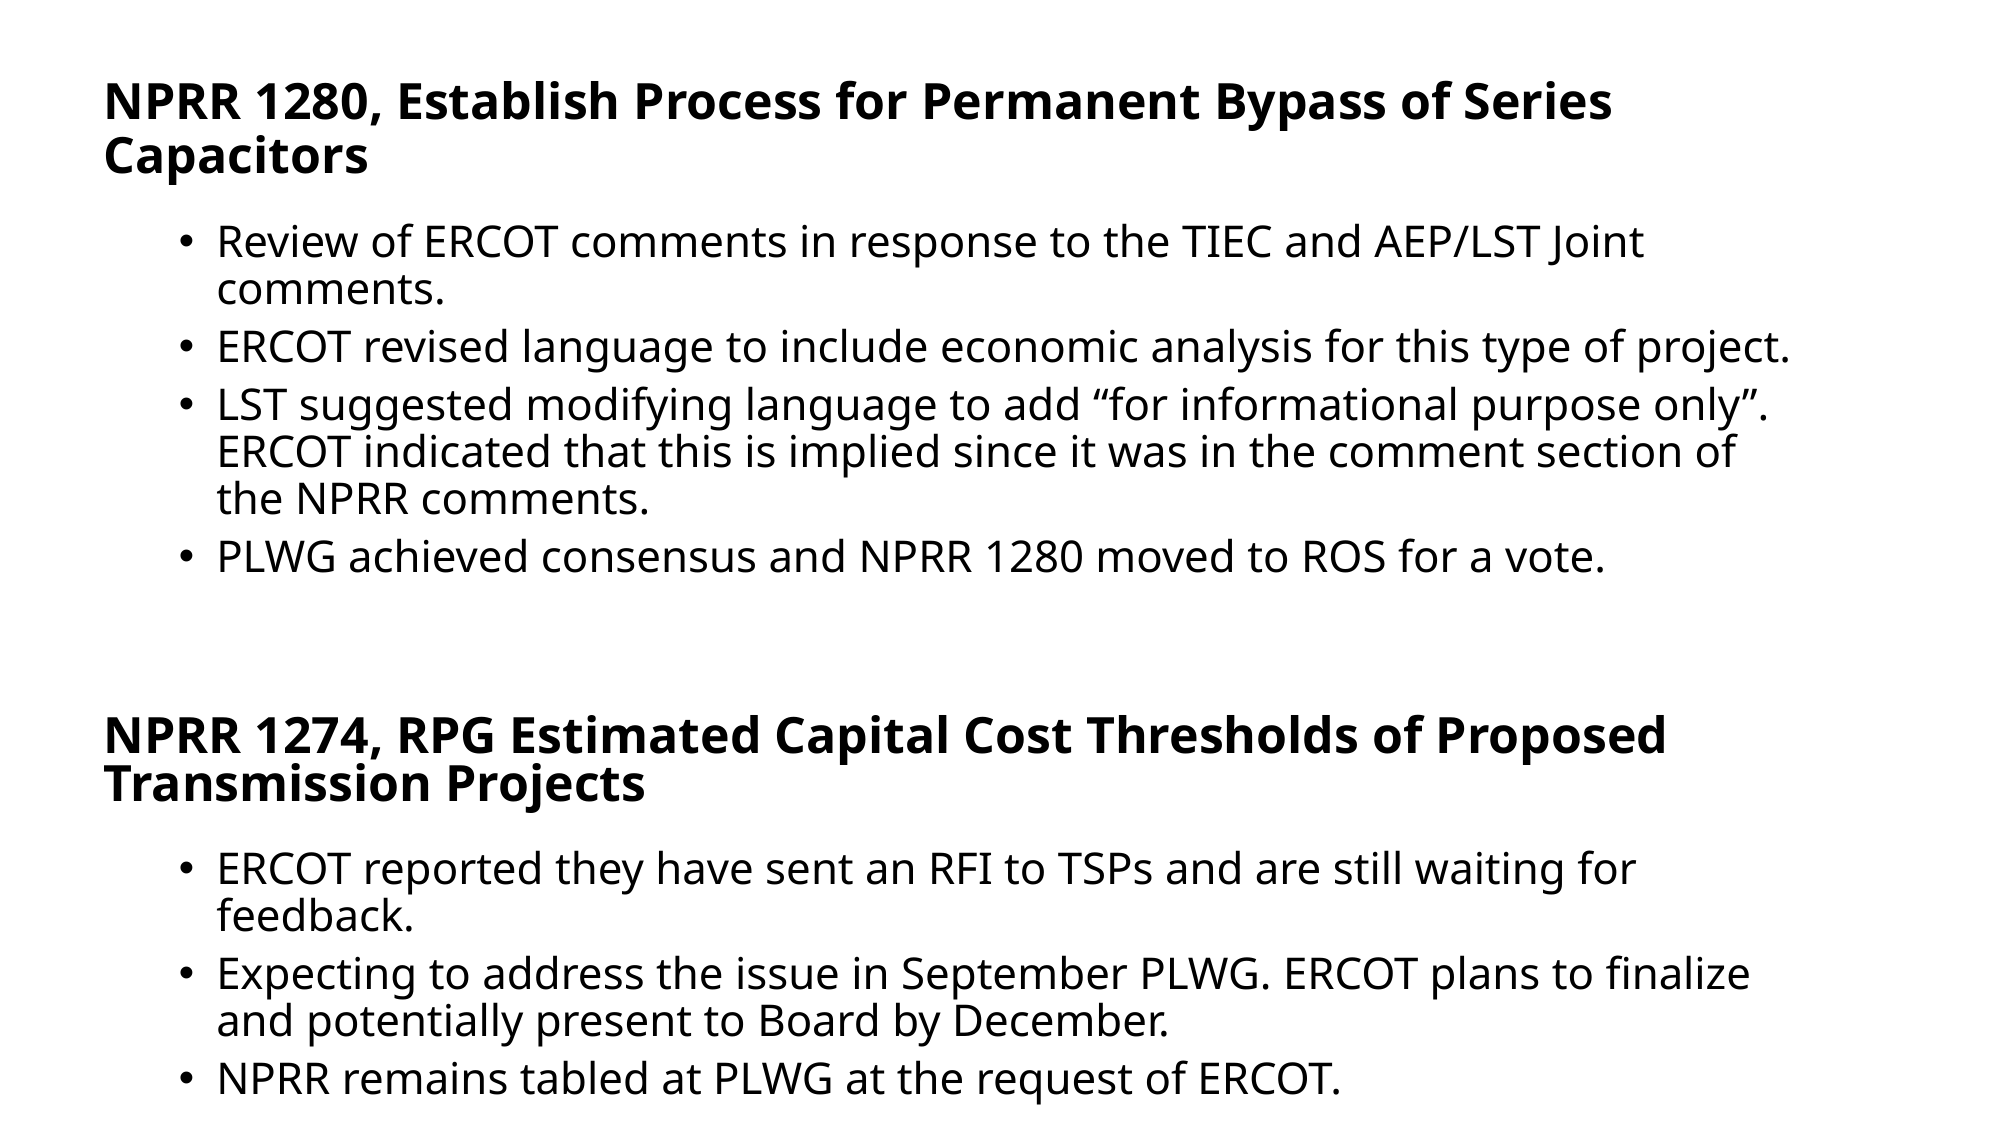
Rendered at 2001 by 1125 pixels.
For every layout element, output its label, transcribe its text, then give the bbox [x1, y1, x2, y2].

list NPRR 1280, Establish Process for Permanent Bypass of Series Capacitors Review of ERCOT comments in response to the TIEC and AEP/LST Joint comments. ERCOT revised language to include economic analysis for this type of project. LST suggested modifying language to add “for informational purpose only”. ERCOT indicated that this is implied since it was in the comment section of the NPRR comments. PLWG achieved consensus and NPRR 1280 moved to ROS for a vote. NPRR 1274, RPG Estimated Capital Cost Thresholds of Proposed Transmission Projects ERCOT reported they have sent an RFI to TSPs and are still waiting for feedback. Expecting to address the issue in September PLWG. ERCOT plans to finalize and potentially present to Board by December. NPRR remains tabled at PLWG at the request of ERCOT. [88, 68, 1814, 1005]
